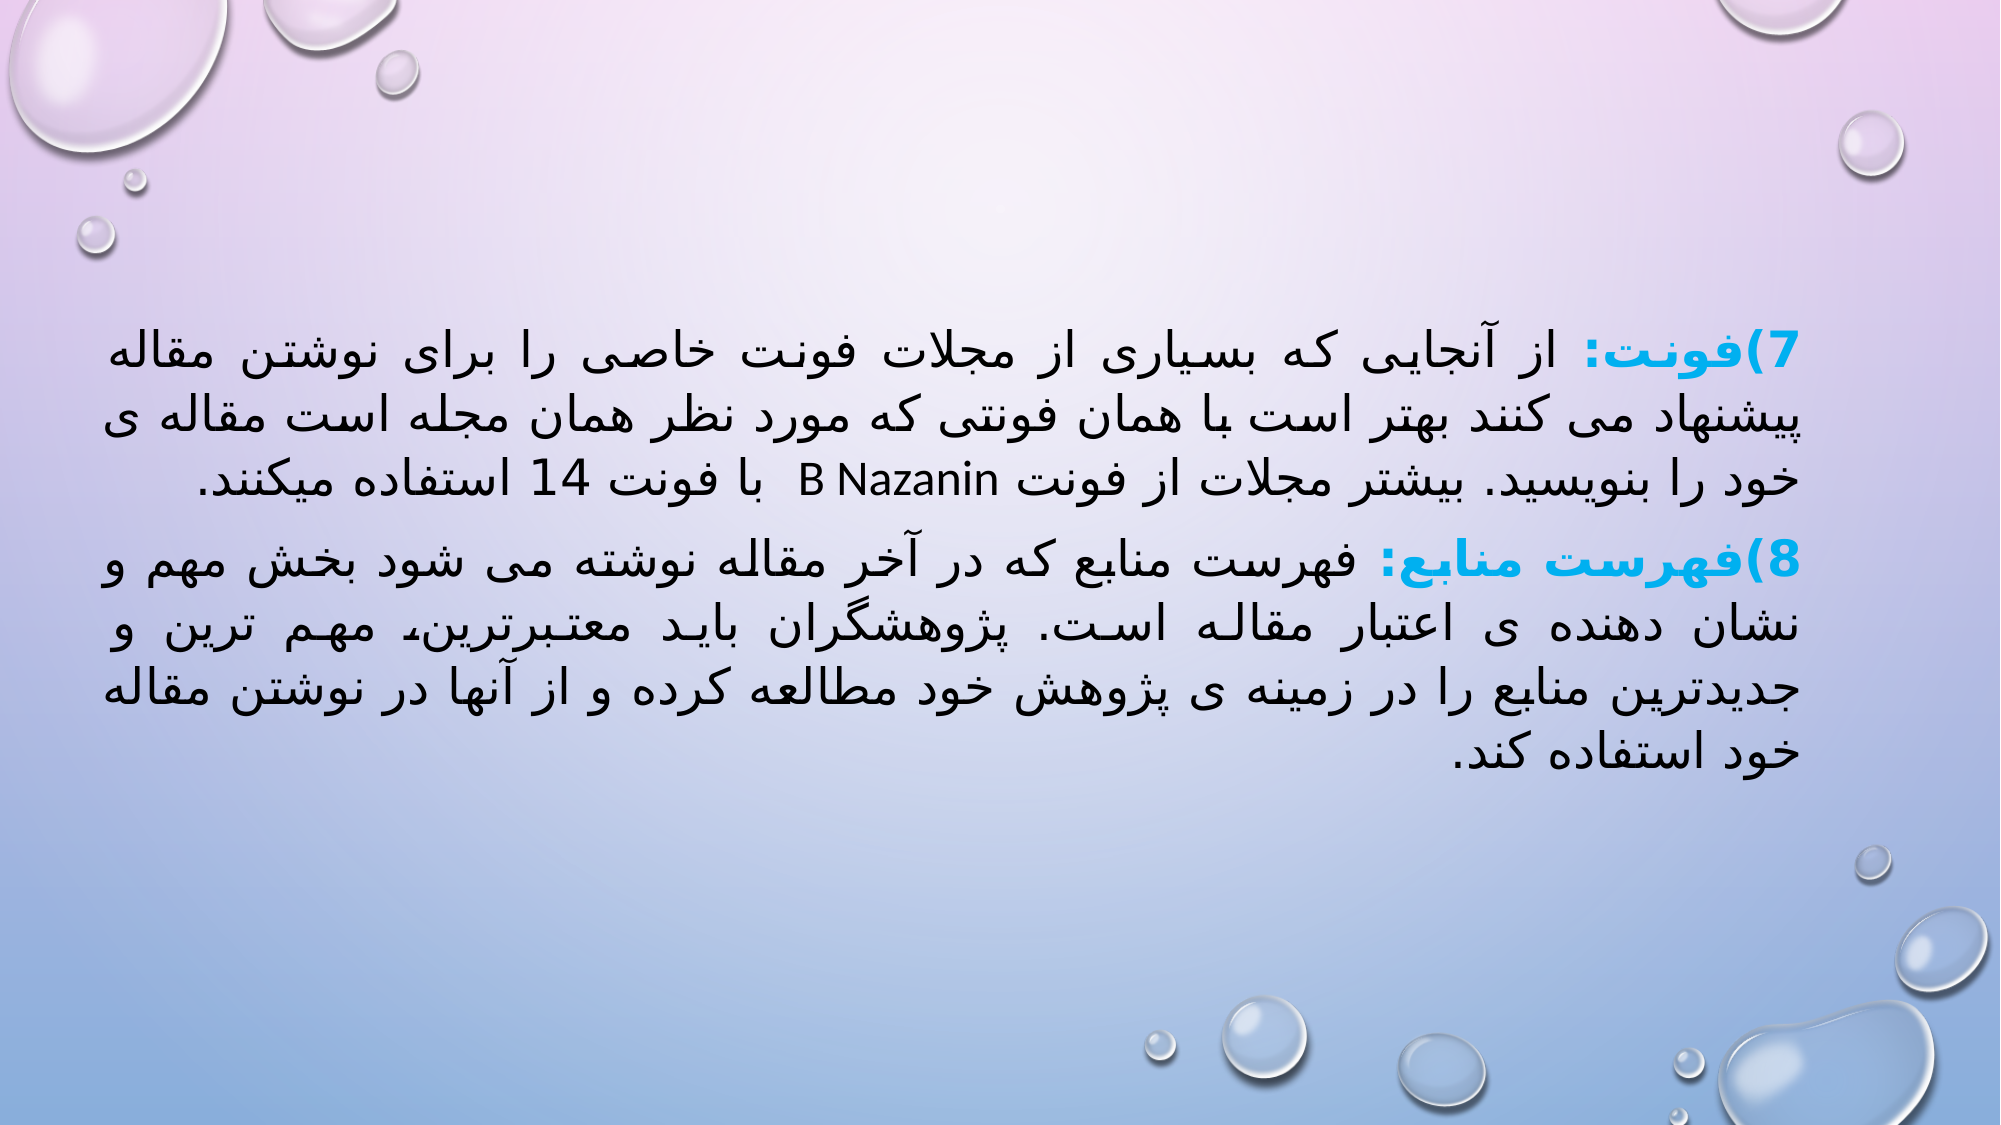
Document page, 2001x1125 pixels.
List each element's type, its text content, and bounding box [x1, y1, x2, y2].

text_box 7)فونت: از آنجایی که بسیاری از مجلات فونت خاصی را برای نوشتن مقاله پیشنهاد می کنند بهتر است با همان فونتی که مورد نظر همان مجله است مقاله ی خود را بنویسید. بیشتر مجلات از فونت B Nazanin با فونت 14 استفاده میکنند. 8)فهرست منابع: فهرست منابع که در آخر مقاله نوشته می شود بخش مهم و نشان دهنده ی اعتبار مقاله است. پژوهشگران باید معتبرترین، مهم ترین و جدیدترین منابع را در زمینه ی پژوهش خود مطالعه کرده و از آنها در نوشتن مقاله خود استفاده کند. [86, 305, 1817, 787]
picture [0, 0, 2000, 1125]
